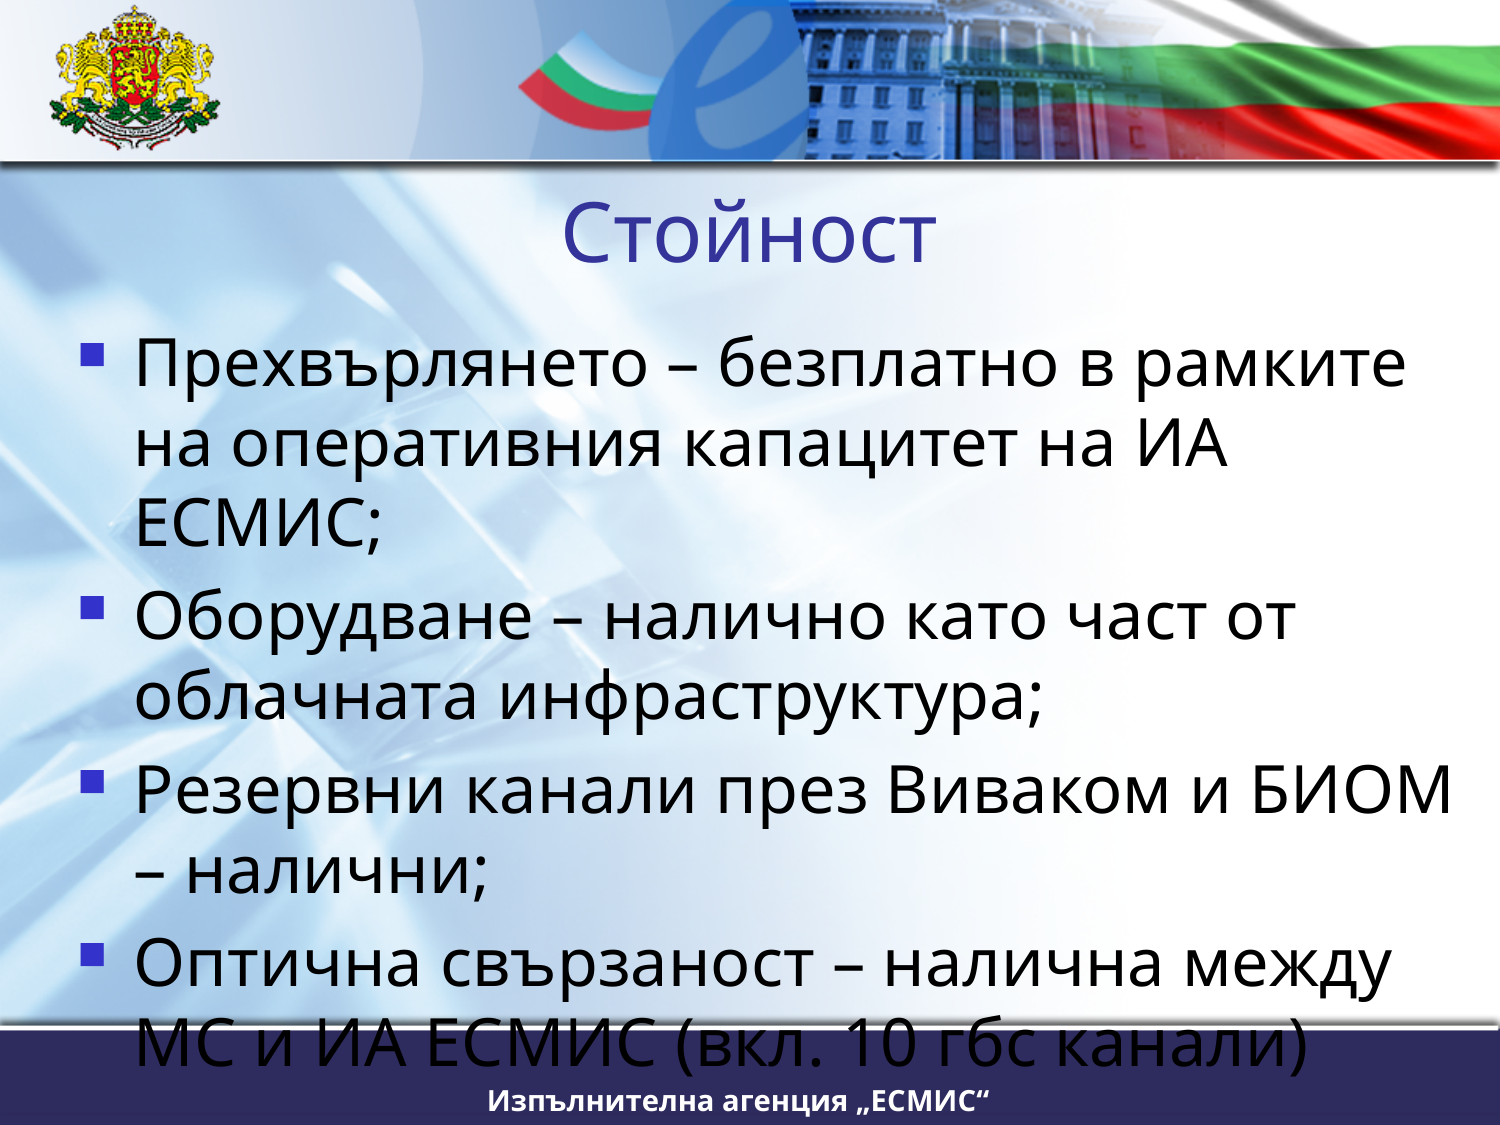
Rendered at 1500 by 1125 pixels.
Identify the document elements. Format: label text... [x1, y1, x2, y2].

title Стойност [110, 172, 1389, 287]
footer Изпълнителна агенция „ЕСМИС“ [182, 1049, 1294, 1125]
picture [0, 0, 1500, 1125]
list Прехвърлянето – безплатно в рамките на оперативния капацитет на ИА ЕСМИС; Оборудване – налично като част от облачната инфраструктура; Резервни канали през Виваком и БИОМ – налични; Оптична свързаност – налична между МС и ИА ЕСМИС (вкл. 10 гбс канали) [62, 312, 1479, 988]
